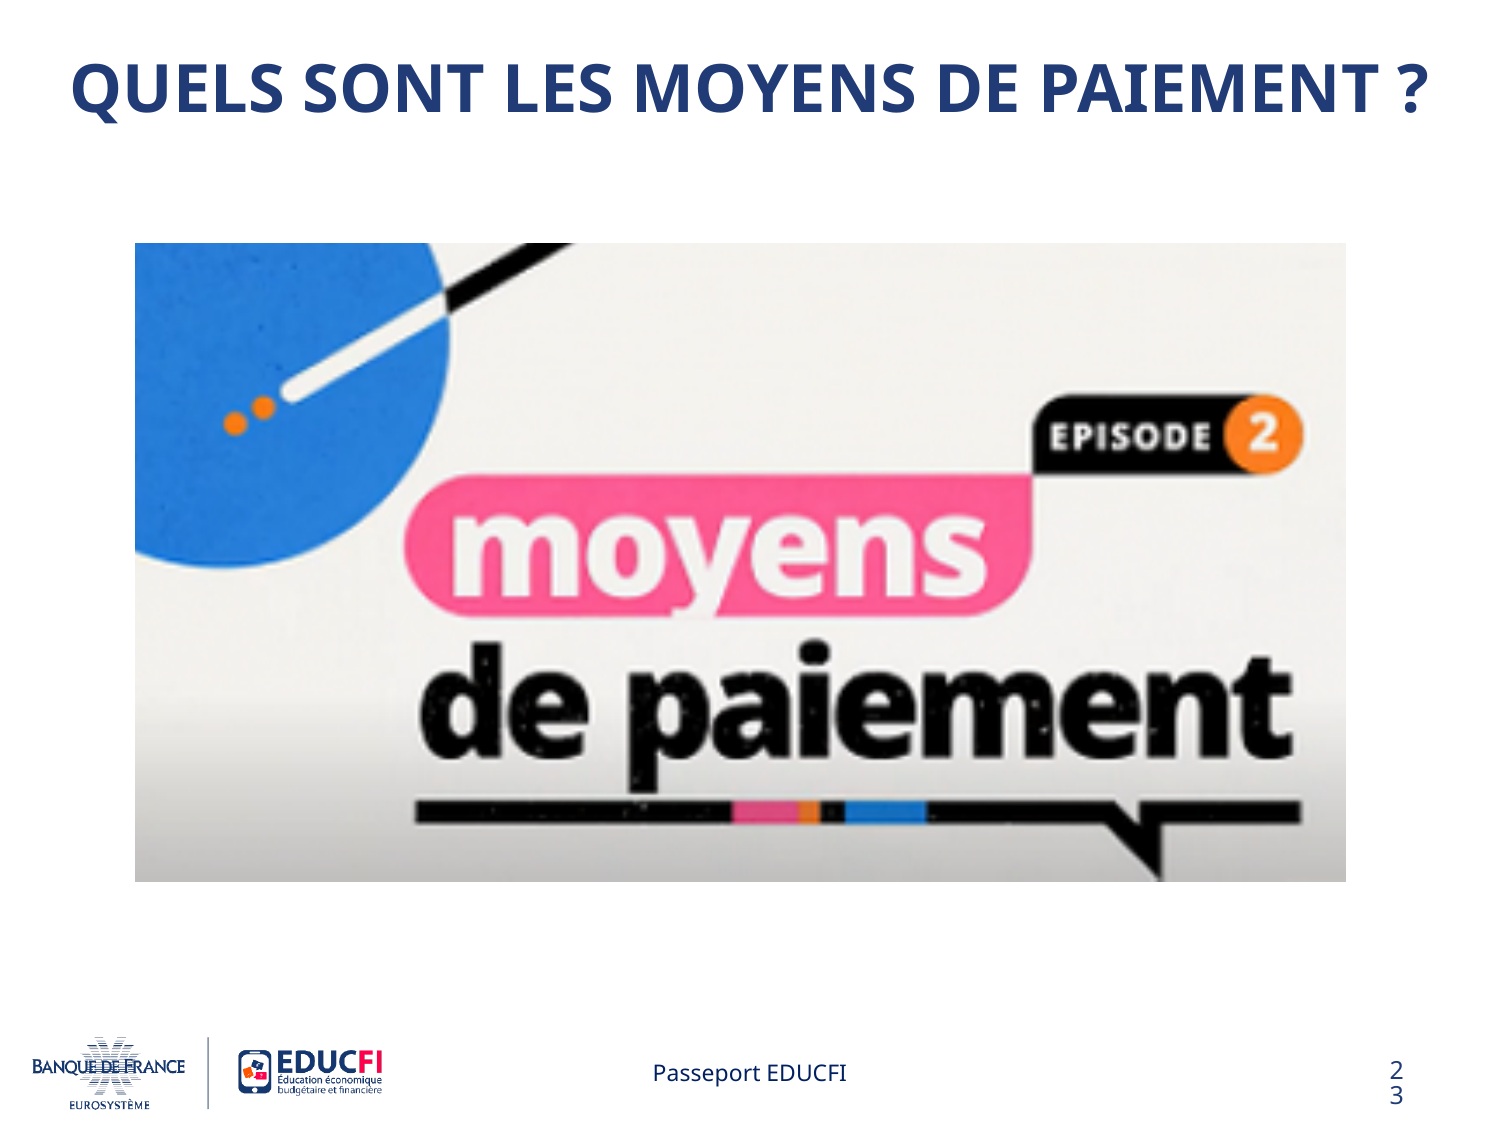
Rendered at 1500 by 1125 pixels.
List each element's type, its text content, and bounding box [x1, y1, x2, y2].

picture [135, 243, 1346, 882]
picture [23, 1026, 390, 1117]
text_box Passeport EDUCFI [512, 1050, 988, 1093]
text_box QUELS SONT LES MOYENS DE PAIEMENT ? [8, 32, 1492, 139]
slide_number 23 [1381, 1048, 1426, 1096]
